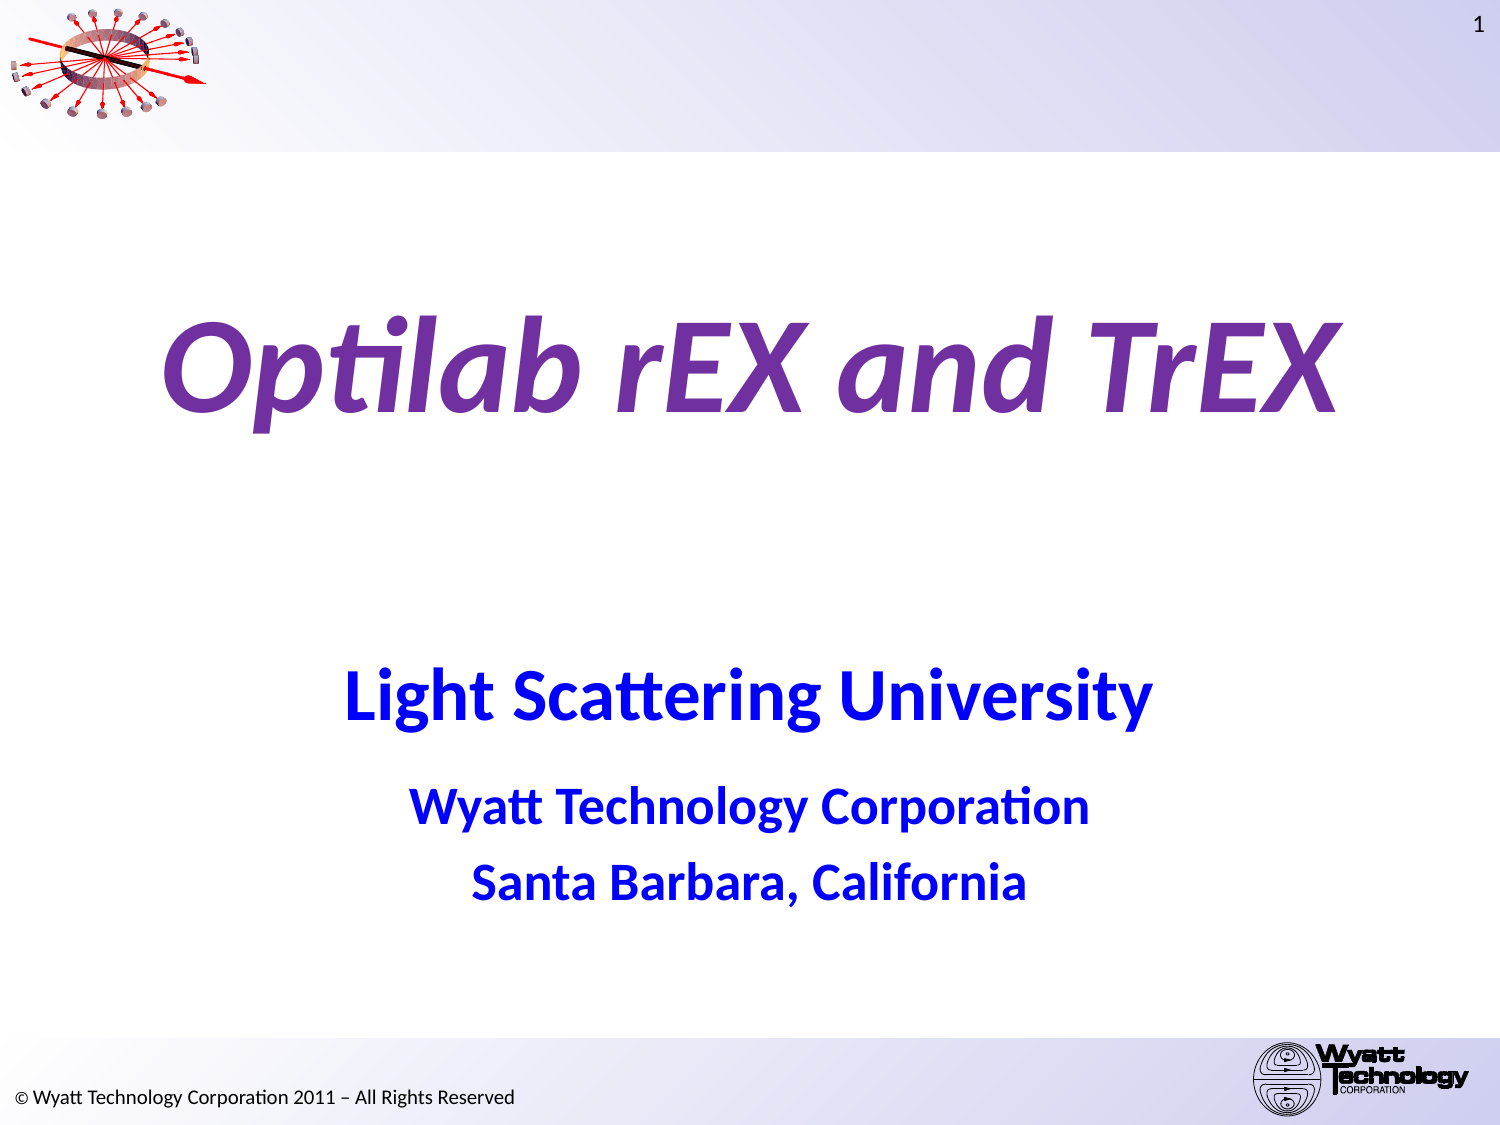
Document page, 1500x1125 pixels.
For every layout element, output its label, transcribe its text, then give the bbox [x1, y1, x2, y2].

text_box Optilab rEX and TrEX [112, 267, 1388, 448]
text_box Light Scattering University Wyatt Technology Corporation Santa Barbara, California [224, 637, 1275, 925]
